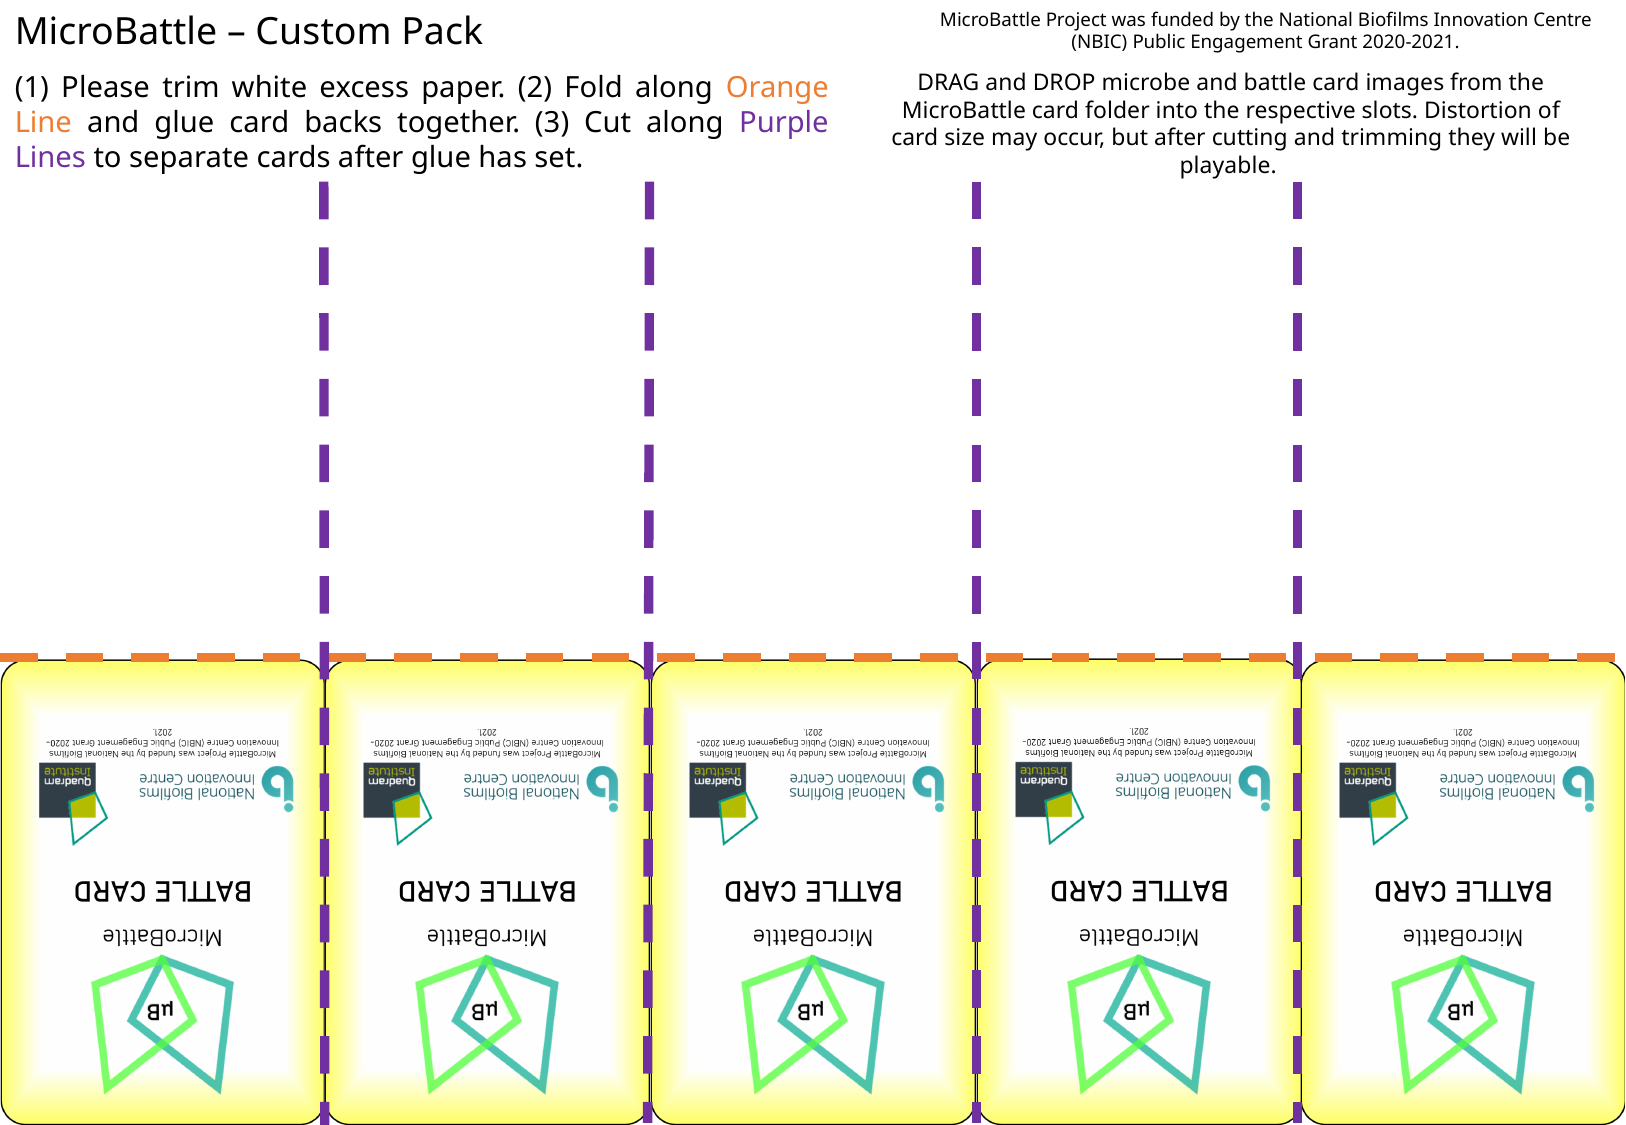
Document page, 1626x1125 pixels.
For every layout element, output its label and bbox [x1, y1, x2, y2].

text_box [0, 0, 1625, 1125]
